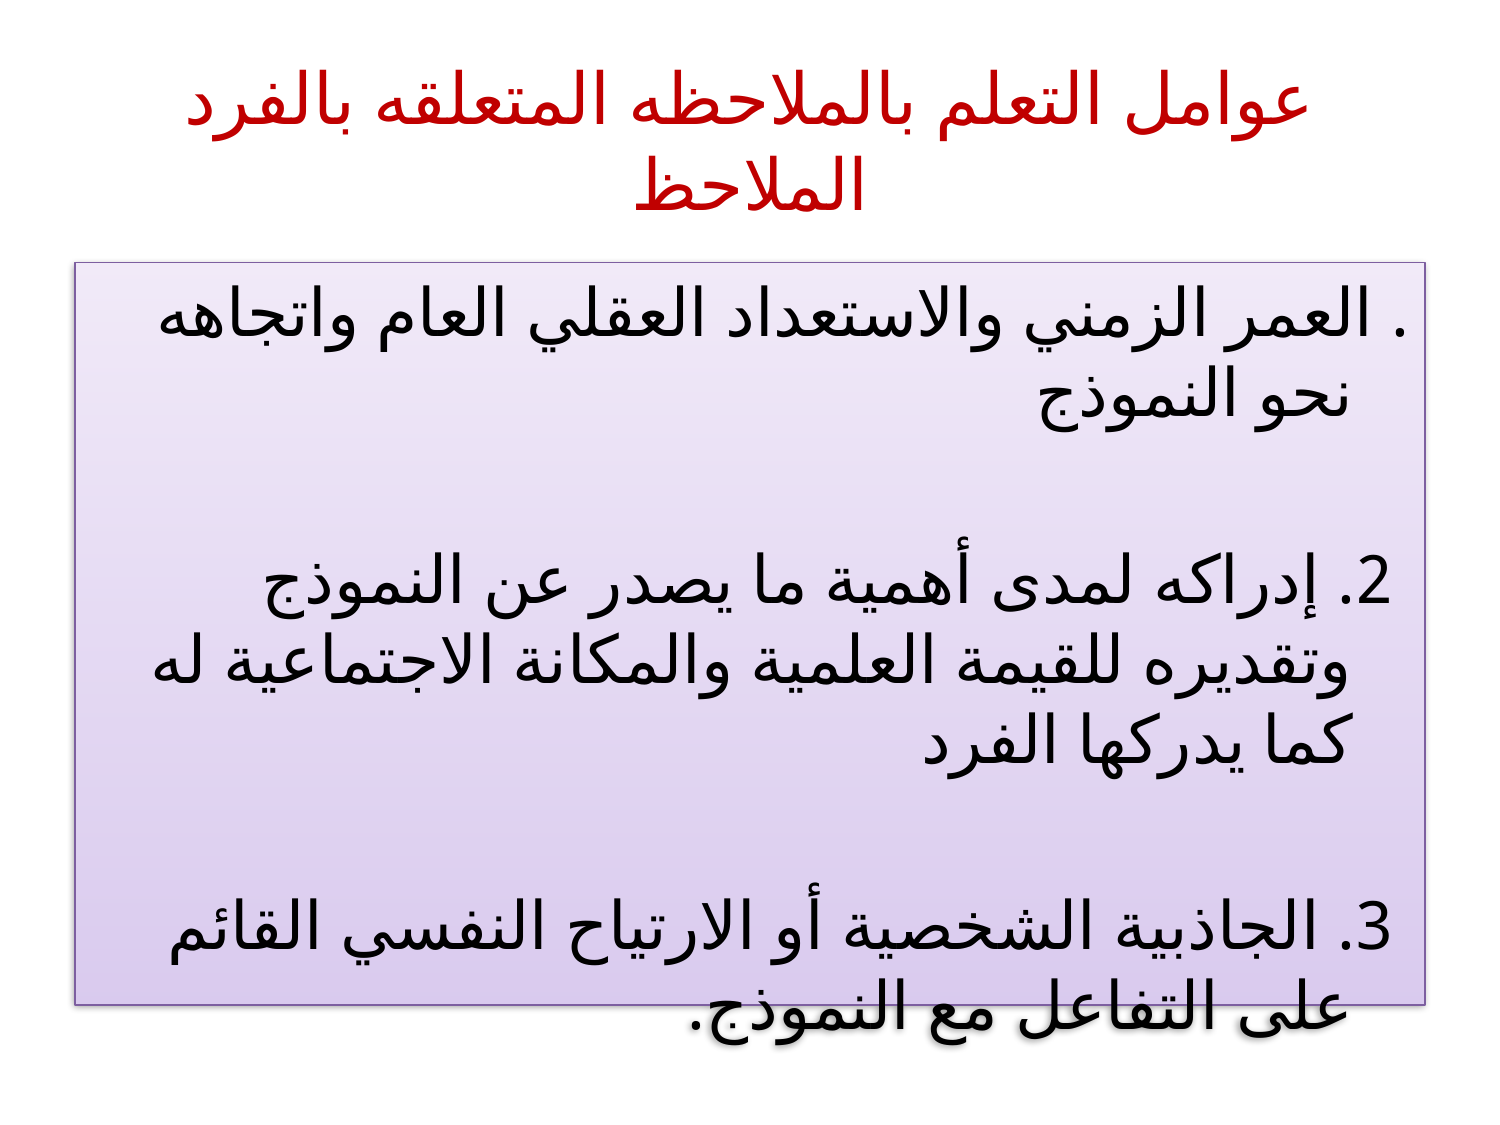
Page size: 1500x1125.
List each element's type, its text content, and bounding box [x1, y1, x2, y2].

title عوامل التعلم بالملاحظه المتعلقه بالفرد الملاحظ [75, 45, 1425, 233]
list . العمر الزمني والاستعداد العقلي العام واتجاهه نحو النموذج 2. إدراكه لمدى أهمية ما يصدر عن النموذج وتقديره للقيمة العلمية والمكانة الاجتماعية له كما يدركها الفرد 3. الجاذبية الشخصية أو الارتياح النفسي القائم على التفاعل مع النموذج. [74, 262, 1426, 1006]
